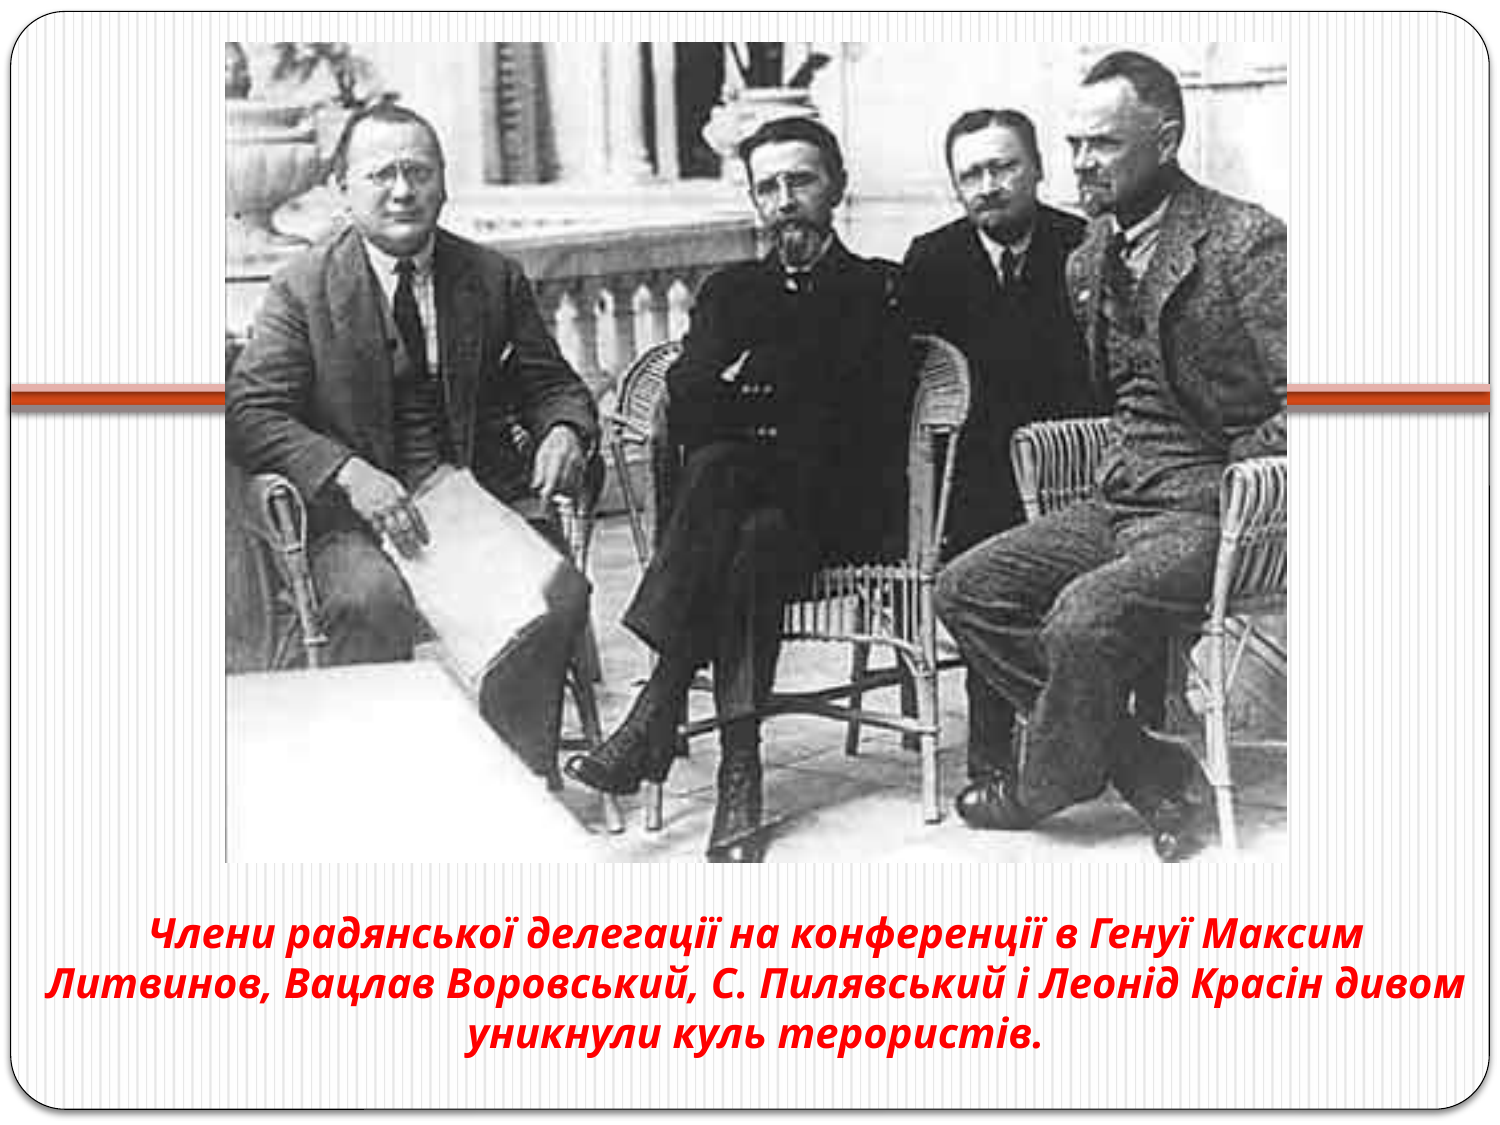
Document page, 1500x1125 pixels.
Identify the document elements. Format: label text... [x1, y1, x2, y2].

picture [225, 42, 1288, 863]
text_box Члени радянської делегації на конференції в Генуї Максим Литвинов, Вацлав Воровський, С. Пилявський і Леонід Красін дивом уникнули куль терористів. [29, 899, 1483, 1065]
